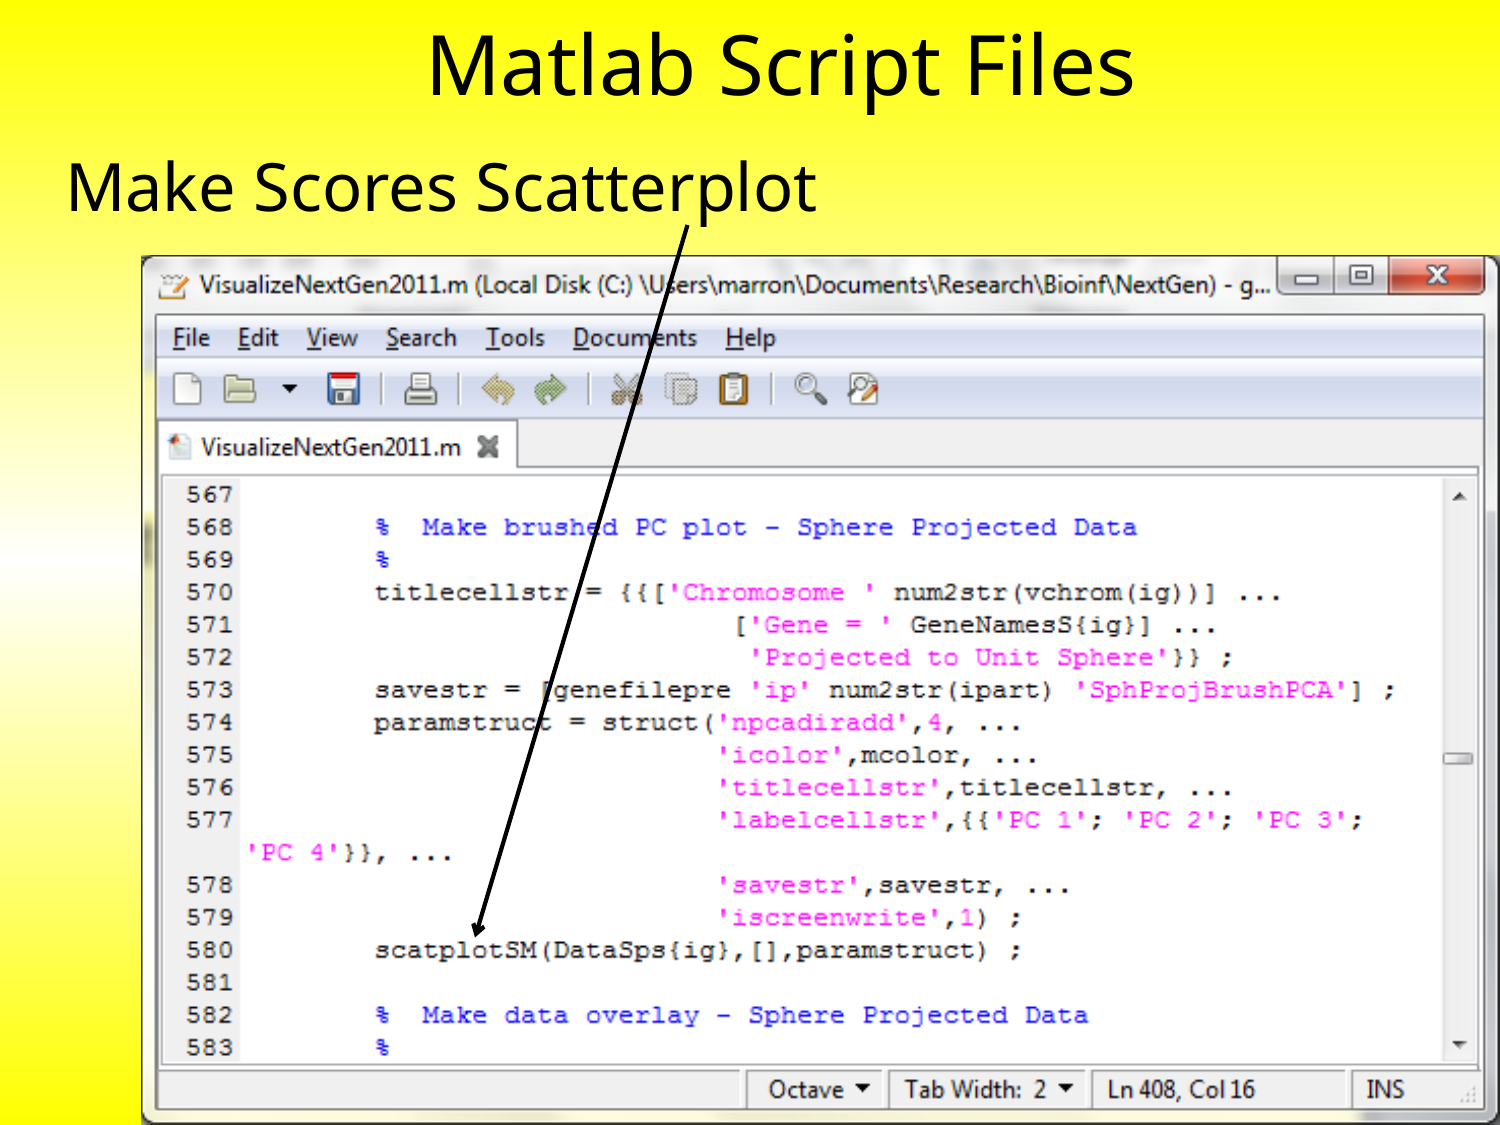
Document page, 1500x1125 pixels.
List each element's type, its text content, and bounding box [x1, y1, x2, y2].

title Matlab Script Files [125, 0, 1438, 125]
picture [140, 255, 1500, 1125]
list Make Scores Scatterplot [50, 137, 1463, 1025]
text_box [474, 224, 688, 938]
